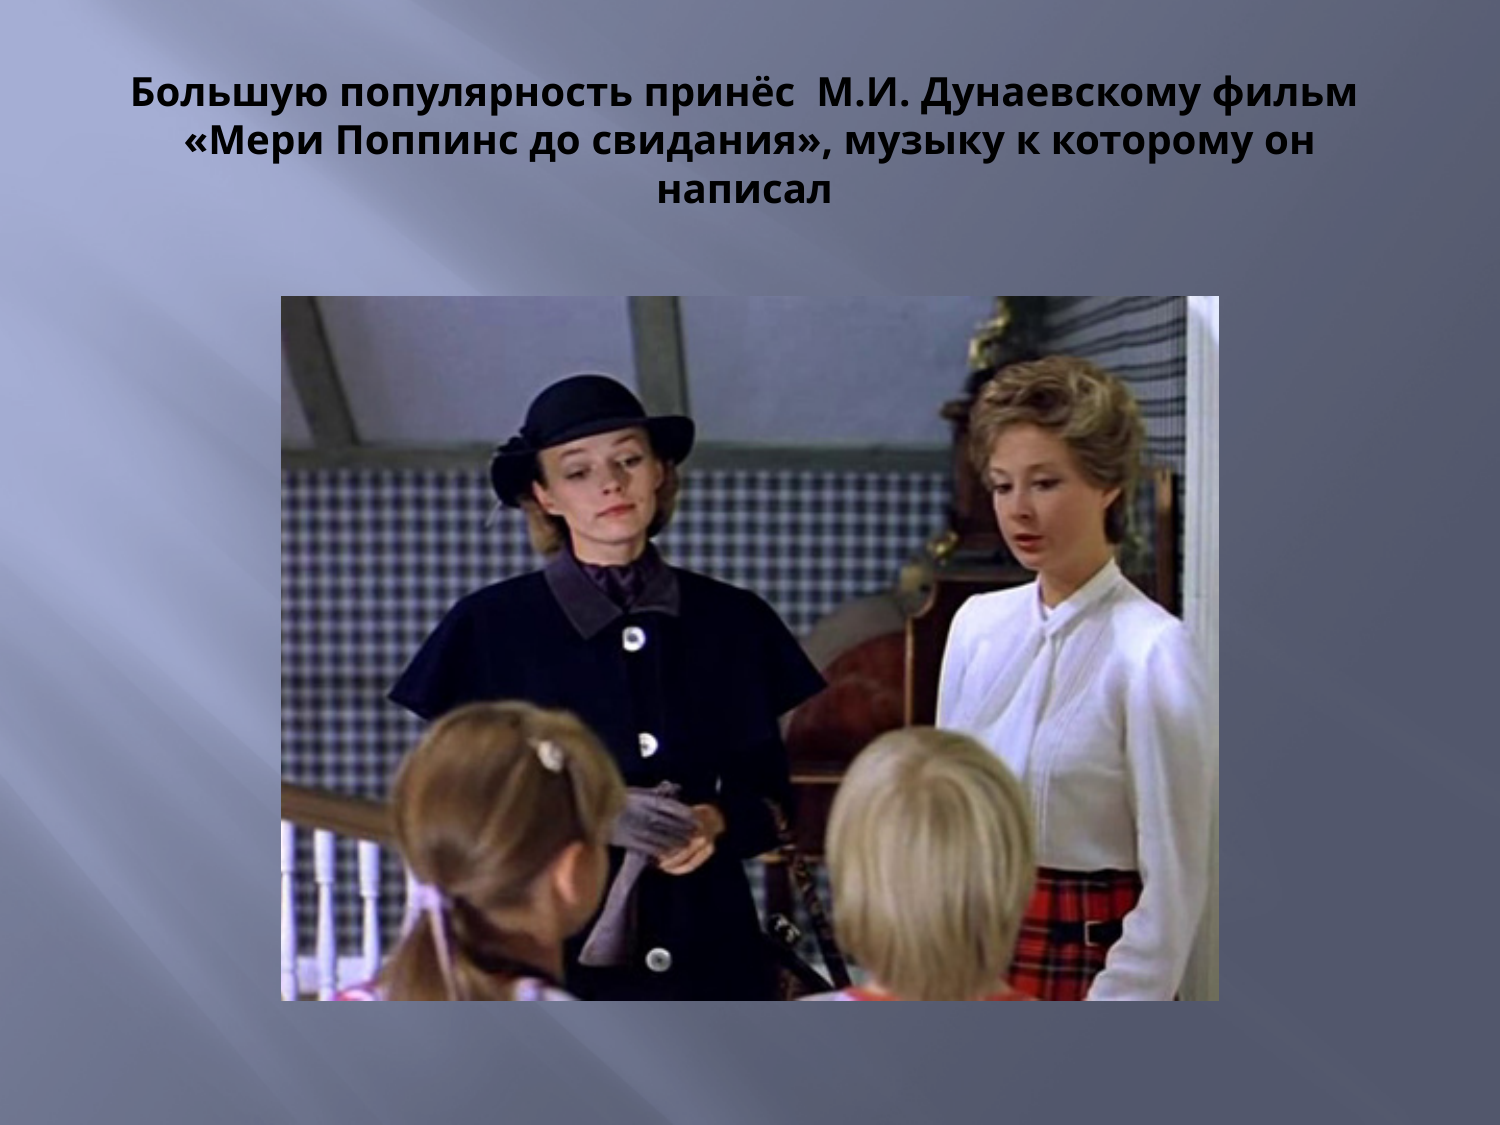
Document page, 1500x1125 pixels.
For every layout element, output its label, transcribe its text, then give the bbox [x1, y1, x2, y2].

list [281, 296, 1219, 1001]
title Большую популярность принёс М.И. Дунаевскому фильм «Мери Поппинс до свидания», музыку к которому он написал [75, 45, 1425, 233]
